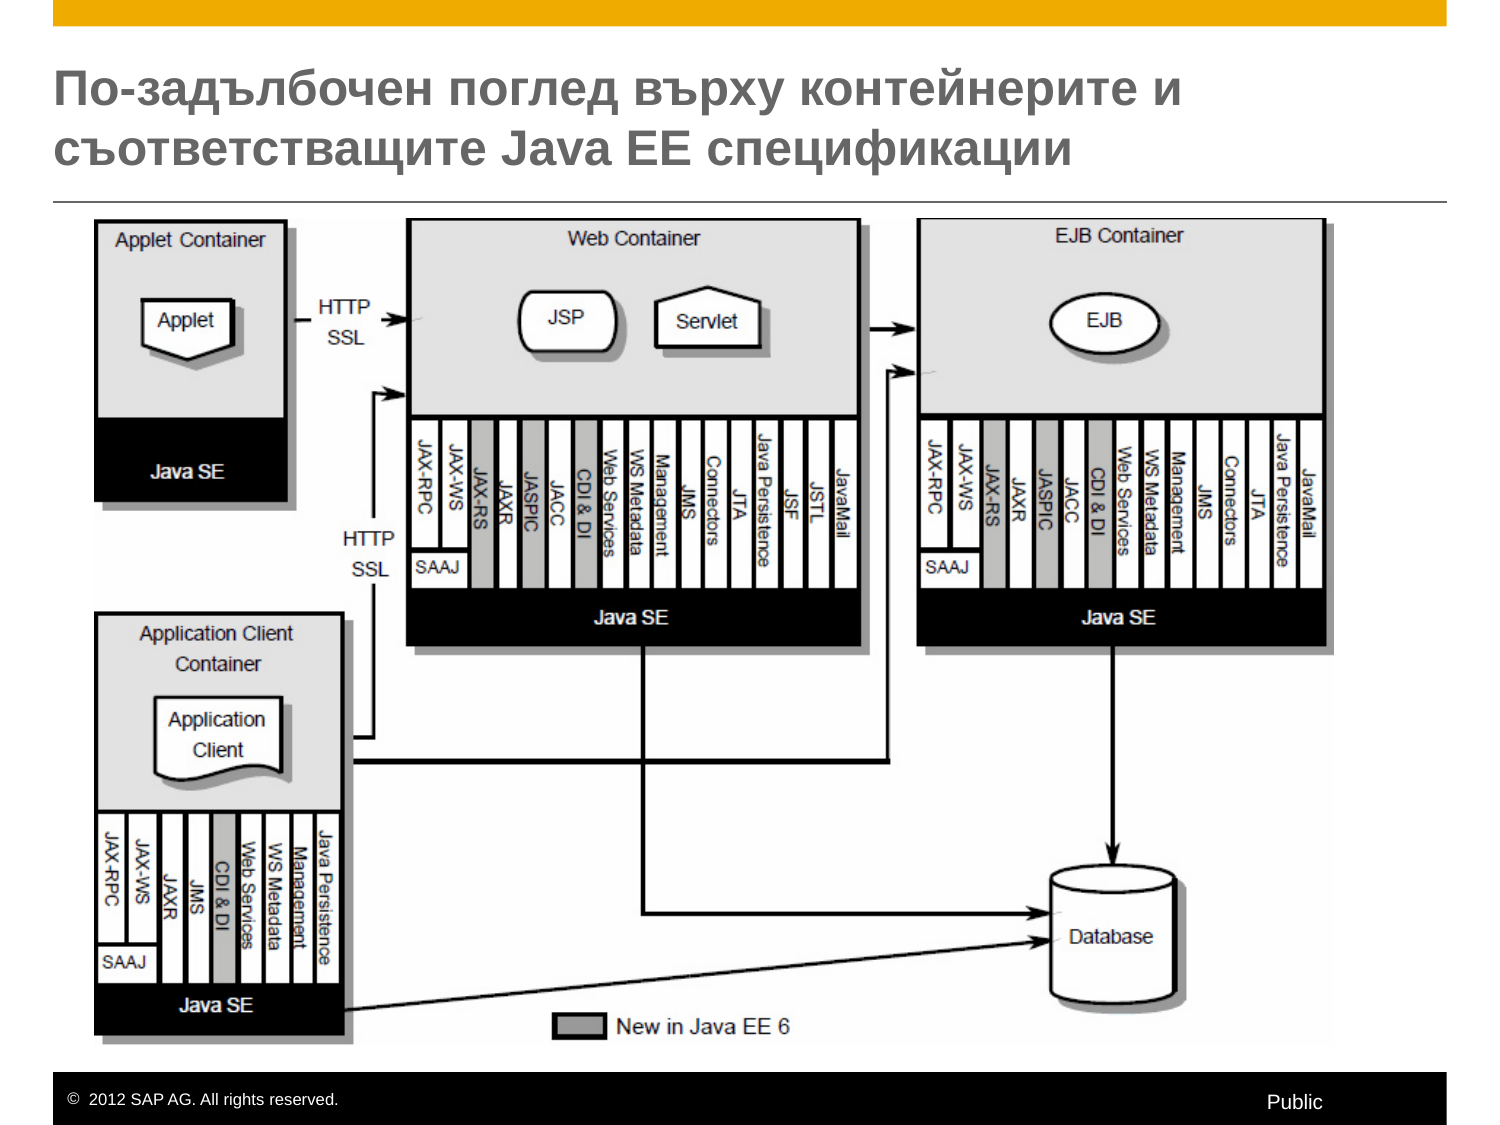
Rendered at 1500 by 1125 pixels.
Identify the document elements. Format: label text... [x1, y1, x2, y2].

picture [94, 217, 1334, 1047]
title По-задълбочен поглед върху контейнерите и съответстващите Java EE спецификации [53, 53, 1447, 178]
